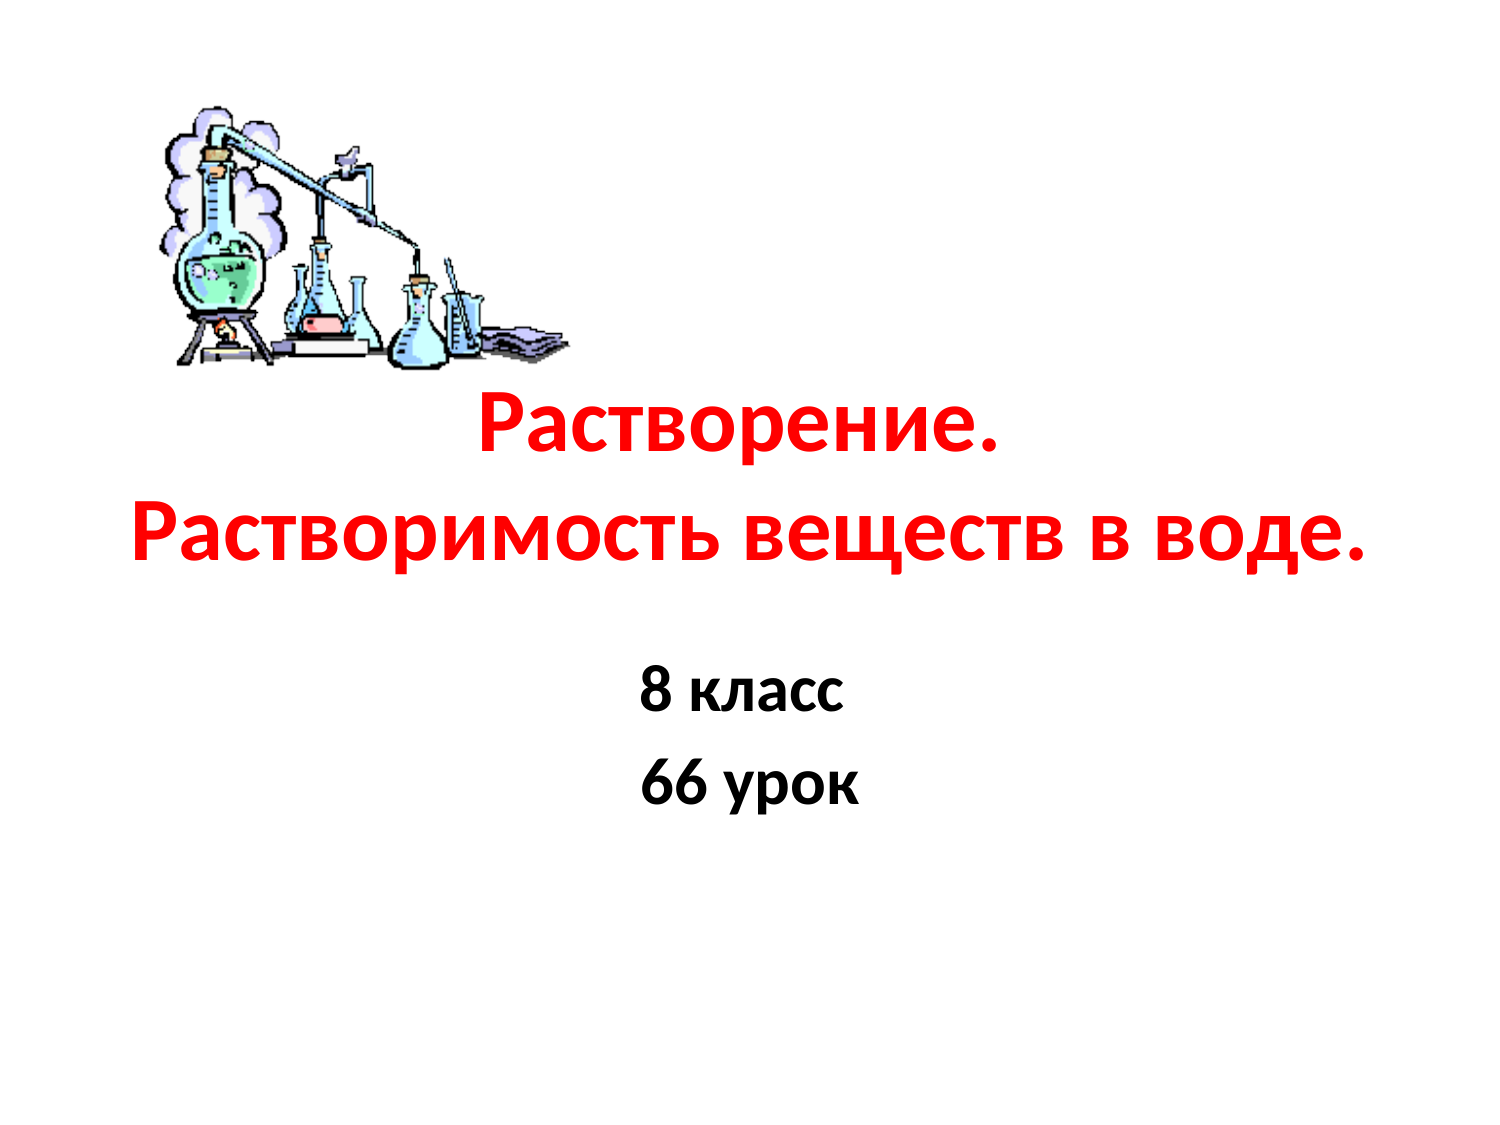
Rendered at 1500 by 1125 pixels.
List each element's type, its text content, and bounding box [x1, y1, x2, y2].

picture [140, 34, 575, 376]
title Растворение. Растворимость веществ в воде. [112, 349, 1388, 591]
subtitle 8 класс 66 урок [225, 637, 1275, 925]
